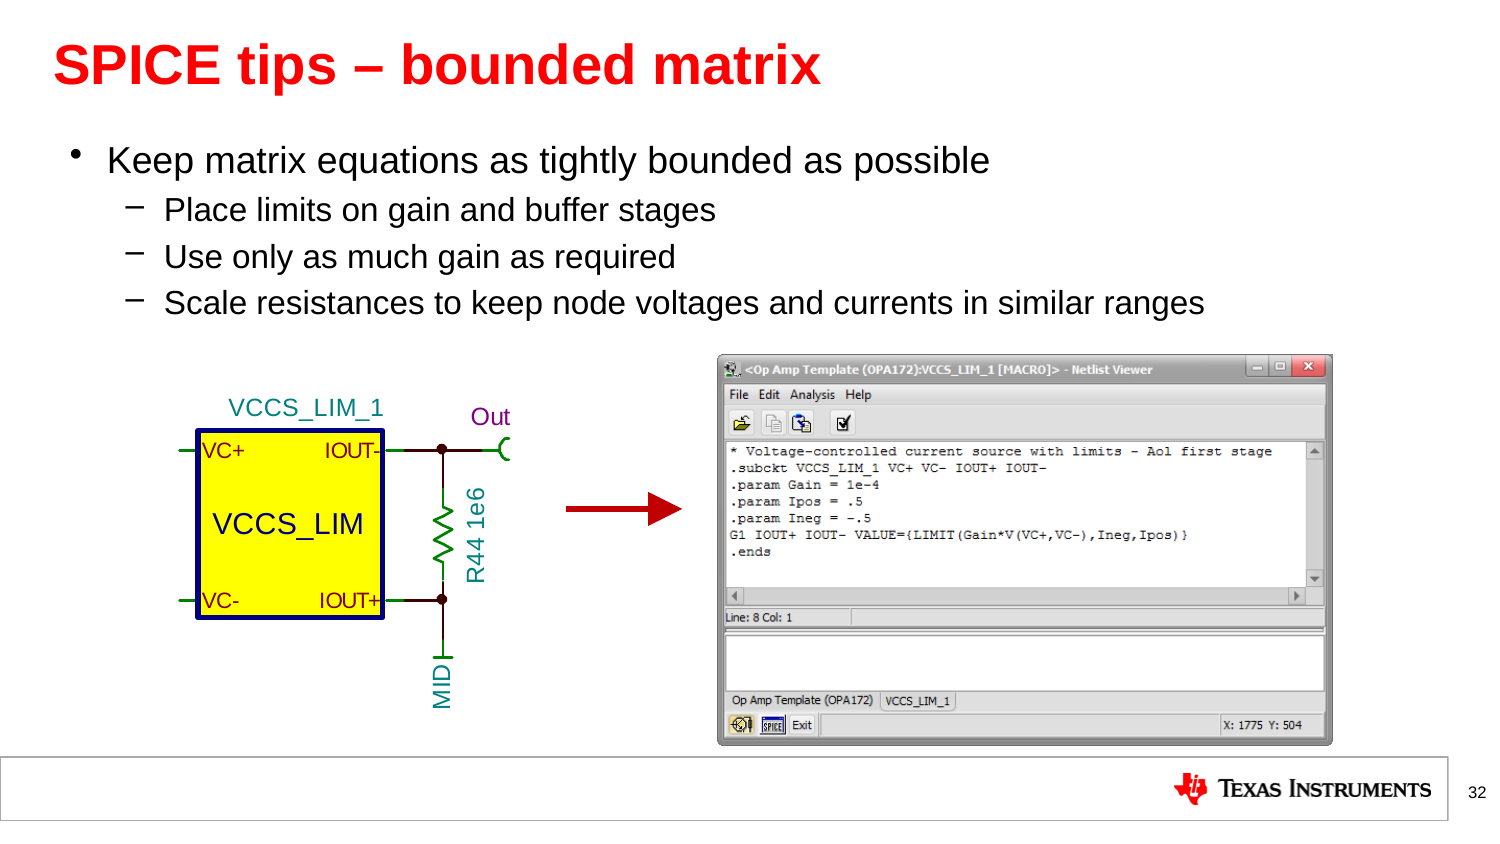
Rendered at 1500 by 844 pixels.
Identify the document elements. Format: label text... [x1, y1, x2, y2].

title SPICE tips – bounded matrix [37, 17, 1426, 119]
picture [129, 346, 566, 757]
list Keep matrix equations as tightly bounded as possible Place limits on gain and buffer stages Use only as much gain as required Scale resistances to keep node voltages and currents in similar ranges [54, 128, 1444, 738]
picture [717, 353, 1333, 746]
picture [1174, 801, 1431, 805]
slide_number 32 [1151, 774, 1500, 801]
